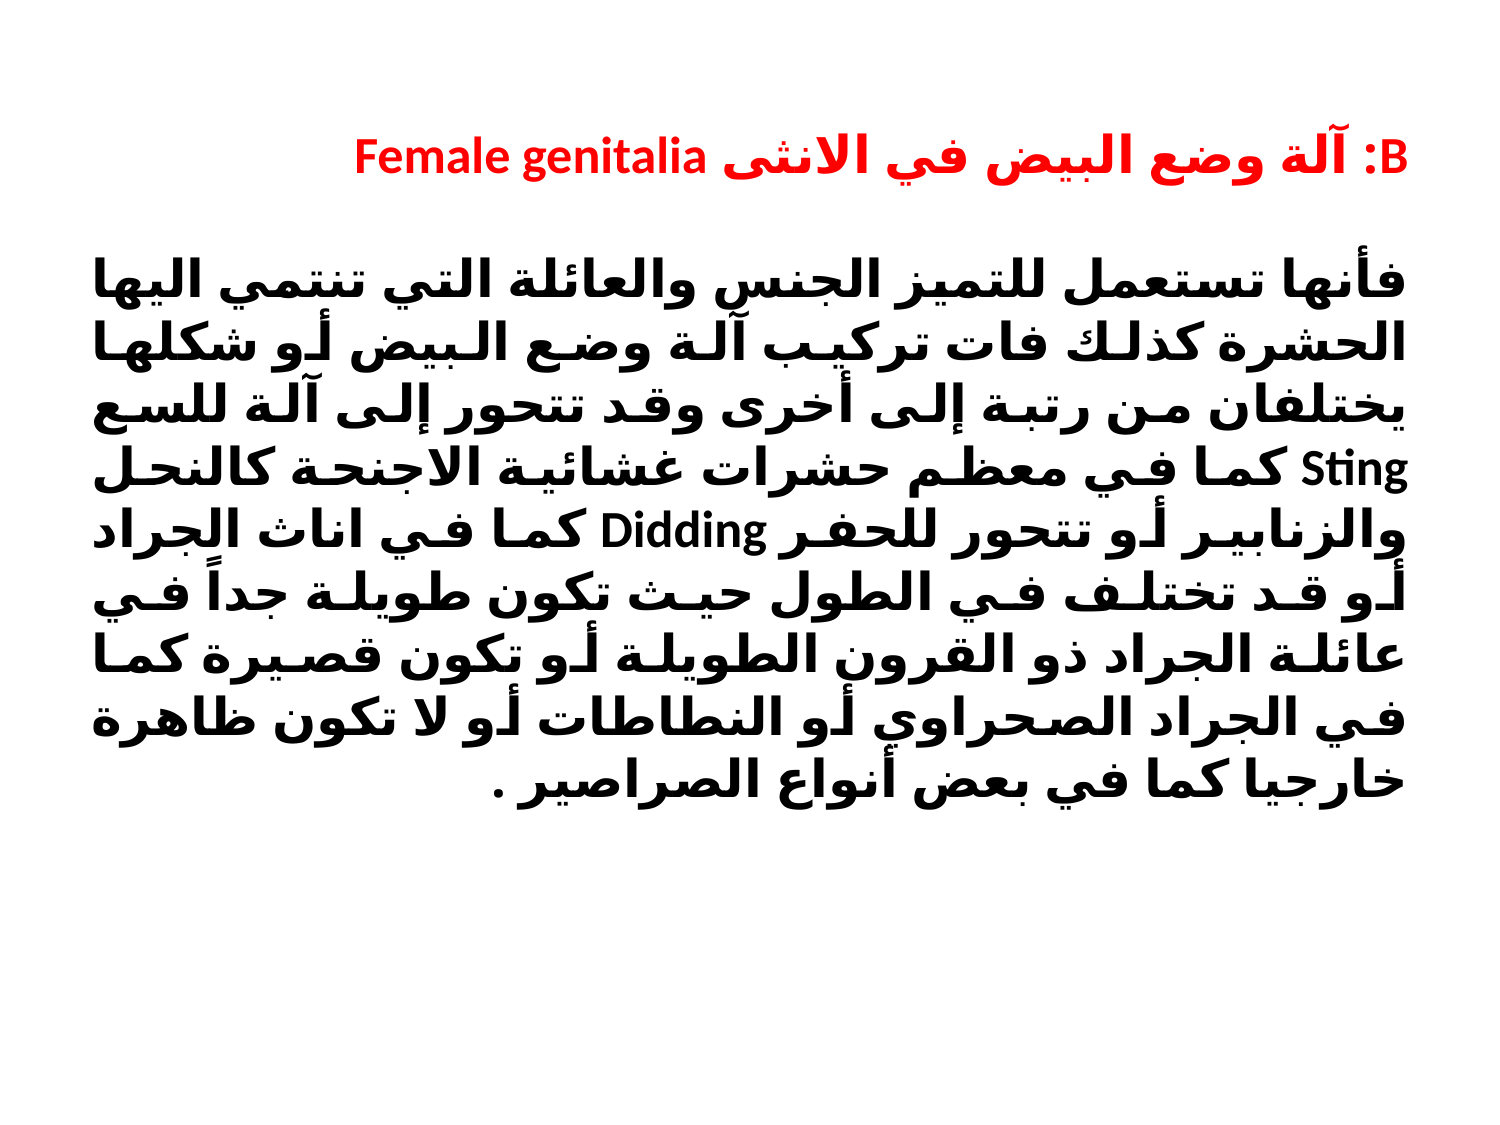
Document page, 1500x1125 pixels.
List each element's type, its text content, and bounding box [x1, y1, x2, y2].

text_box B: آلة وضع البيض في الانثى Female genitalia فأنها تستعمل للتميز الجنس والعائلة التي تنتمي اليها الحشرة كذلك فات تركيب آلة وضع البيض أو شكلها يختلفان من رتبة إلى أخرى وقد تتحور إلى آلة للسع Sting كما في معظم حشرات غشائية الاجنحة كالنحل والزنابير أو تتحور للحفر Didding كما في اناث الجراد أو قد تختلف في الطول حيث تكون طويلة جداً في عائلة الجراد ذو القرون الطويلة أو تكون قصيرة كما في الجراد الصحراوي أو النطاطات أو لا تكون ظاهرة خارجيا كما في بعض أنواع الصراصير . [76, 113, 1424, 816]
